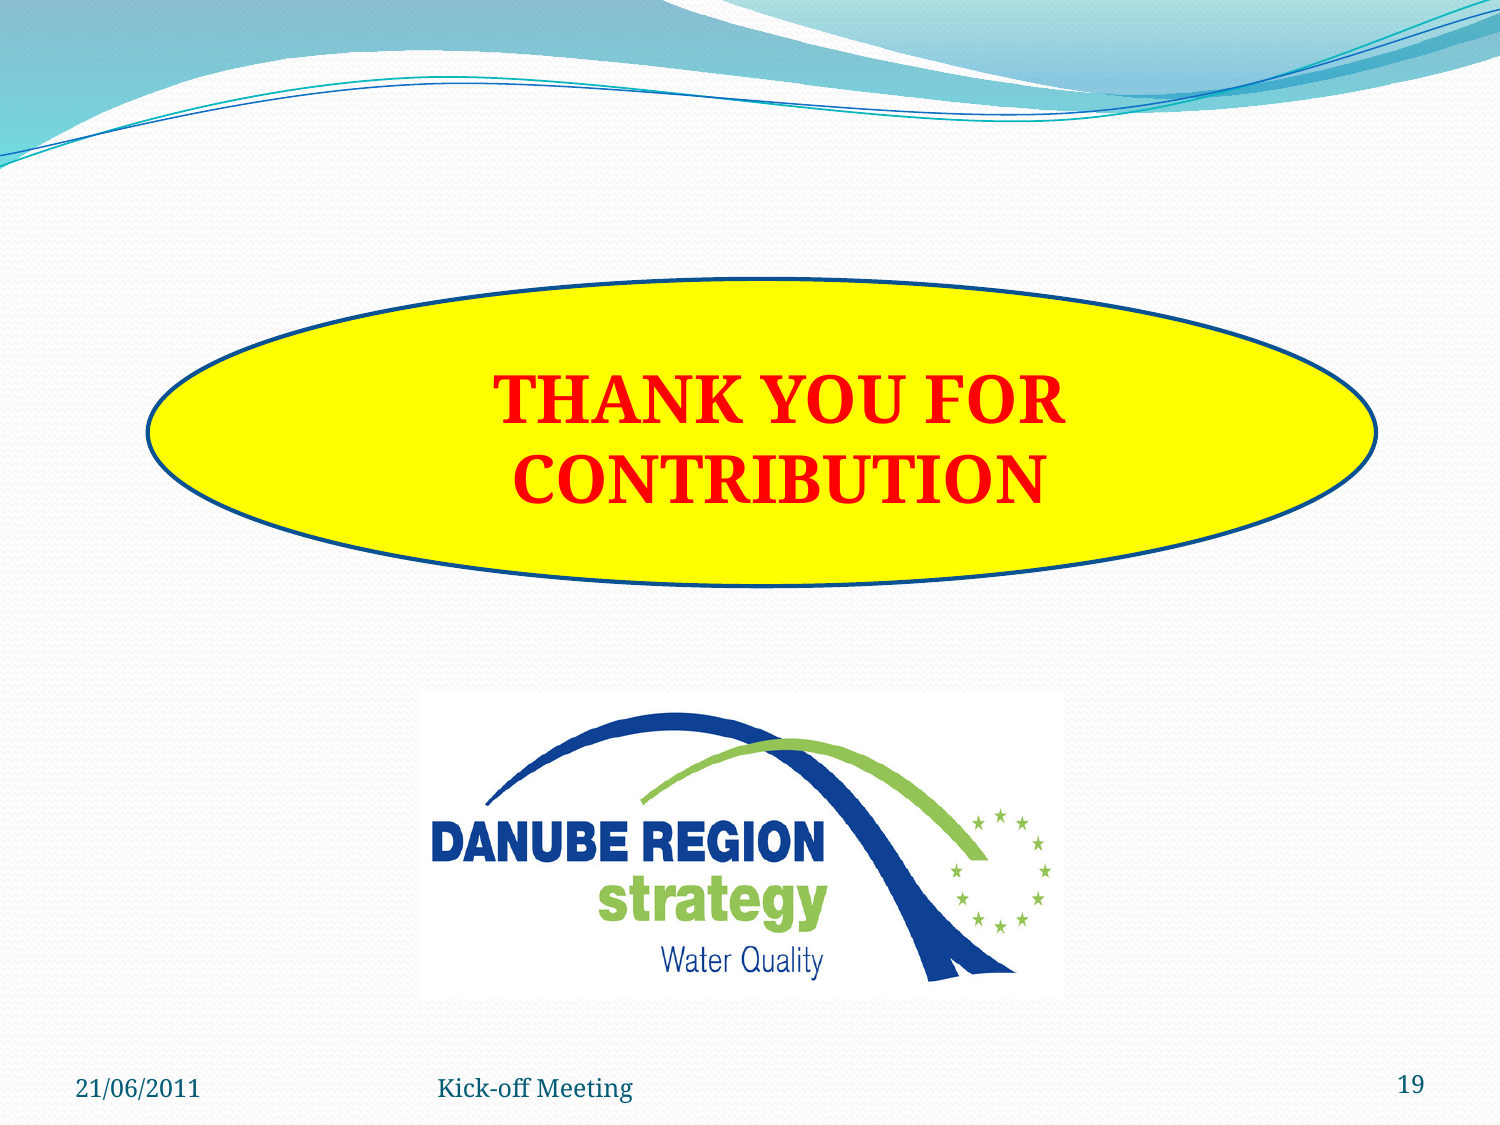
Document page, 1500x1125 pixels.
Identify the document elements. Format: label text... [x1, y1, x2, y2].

picture [418, 692, 1064, 998]
footer Kick-off Meeting [437, 1042, 988, 1103]
slide_number 19 [1299, 1042, 1425, 1103]
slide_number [75, 1042, 425, 1103]
text_box THANK YOU FOR CONTRIBUTION [395, 349, 1164, 525]
text_box [145, 276, 1379, 589]
